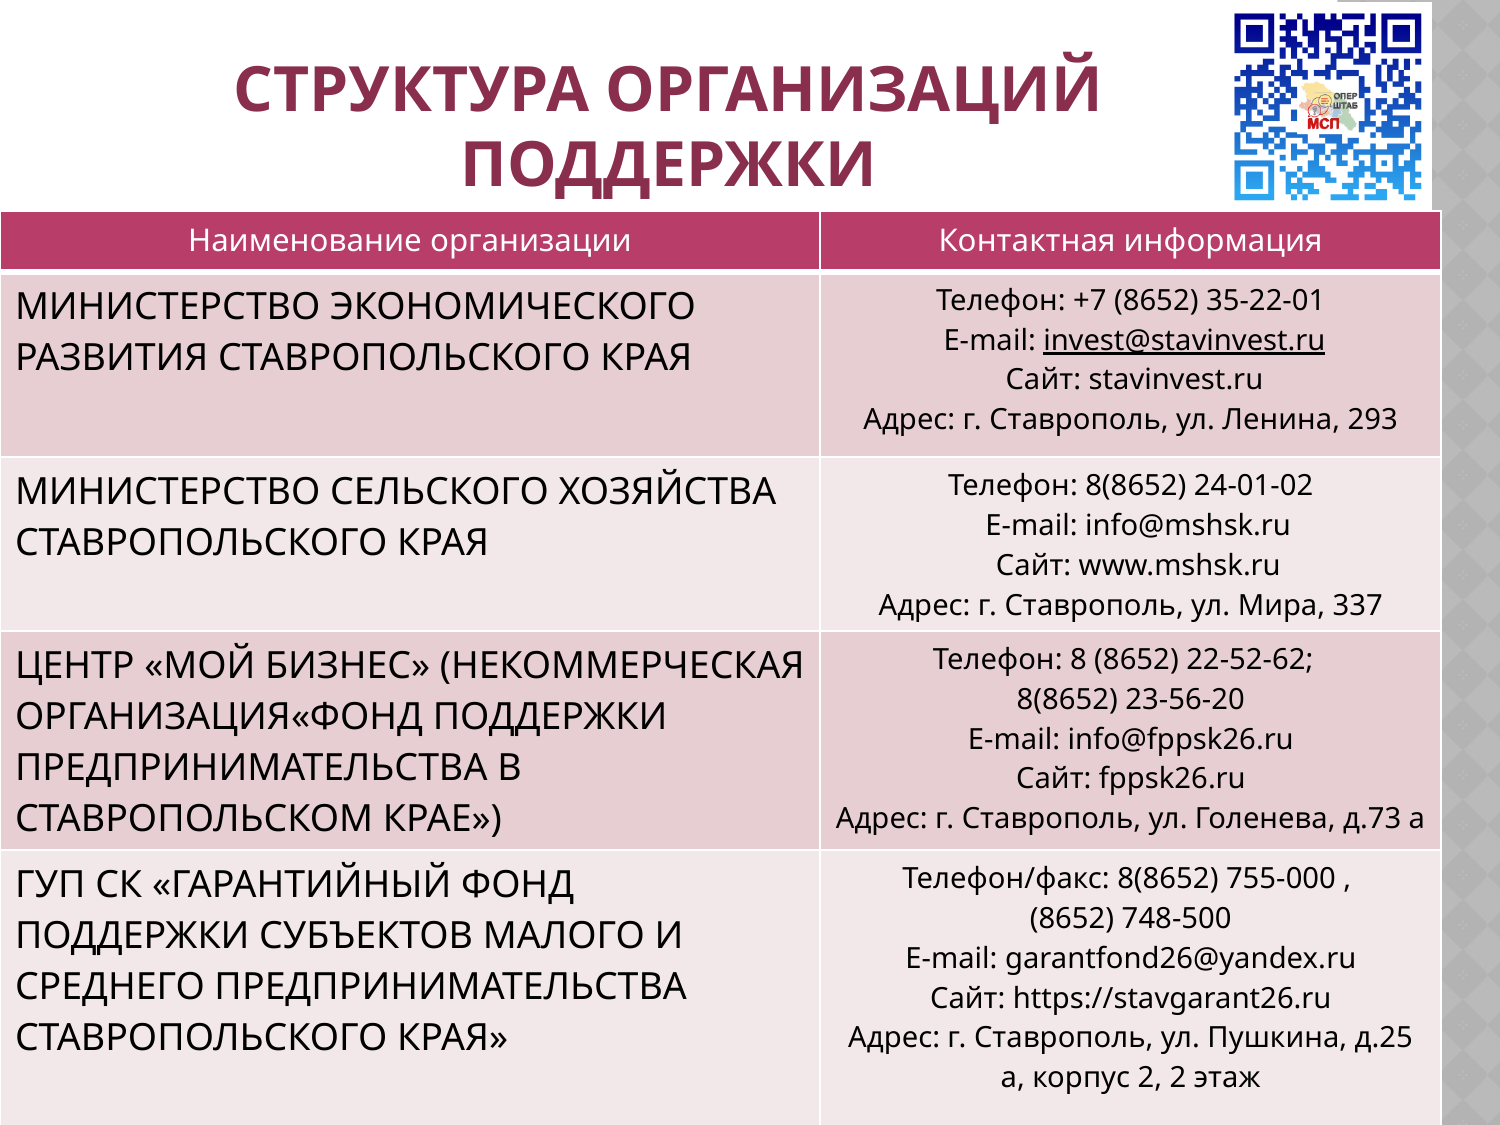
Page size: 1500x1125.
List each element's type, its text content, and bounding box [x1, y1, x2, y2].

table_cell МИНИСТЕРСТВО СЕЛЬСКОГО ХОЗЯЙСТВА СТАВРОПОЛЬСКОГО КРАЯ [1, 458, 819, 630]
table_cell Телефон/факс: 8(8652) 755-000 , (8652) 748-500 E-mail: garantfond26@yandex.ru Сайт: https://stavgarant26.ru Адрес: г. Ставрополь, ул. Пушкина, д.25 а, корпус 2, 2 этаж [821, 851, 1440, 1125]
table_cell Телефон: 8 (8652) 22-52-62; 8(8652) 23-56-20 E-mail: info@fppsk26.ru Сайт: fppsk26.ru Адрес: г. Ставрополь, ул. Голенева, д.73 а [821, 632, 1440, 849]
table_cell Телефон: +7 (8652) 35-22-01 E-mail: invest@stavinvest.ru Сайт: stavinvest.ru Адрес: г. Ставрополь, ул. Ленина, 293 [821, 275, 1440, 456]
picture [1222, 2, 1432, 212]
table_cell МИНИСТЕРСТВО ЭКОНОМИЧЕСКОГО РАЗВИТИЯ СТАВРОПОЛЬСКОГО КРАЯ [1, 275, 819, 456]
table_cell ГУП СК «ГАРАНТИЙНЫЙ ФОНД ПОДДЕРЖКИ СУБЪЕКТОВ МАЛОГО И СРЕДНЕГО ПРЕДПРИНИМАТЕЛЬСТВА СТАВРОПОЛЬСКОГО КРАЯ» [1, 851, 819, 1125]
title Структура ОРГАНИЗАЦИЙ ПОДДЕРЖКИ [75, 23, 1216, 200]
table_header Наименование организации [1, 212, 819, 269]
table_cell ЦЕНТР «МОЙ БИЗНЕС» (НЕКОММЕРЧЕСКАЯ ОРГАНИЗАЦИЯ«ФОНД ПОДДЕРЖКИ ПРЕДПРИНИМАТЕЛЬСТВА В СТАВРОПОЛЬСКОМ КРАЕ») [1, 632, 819, 849]
table_header Контактная информация [821, 212, 1440, 269]
table_cell Телефон: 8(8652) 24-01-02 E-mail: info@mshsk.ru Сайт: www.mshsk.ru Адрес: г. Ставрополь, ул. Мира, 337 [821, 458, 1440, 630]
